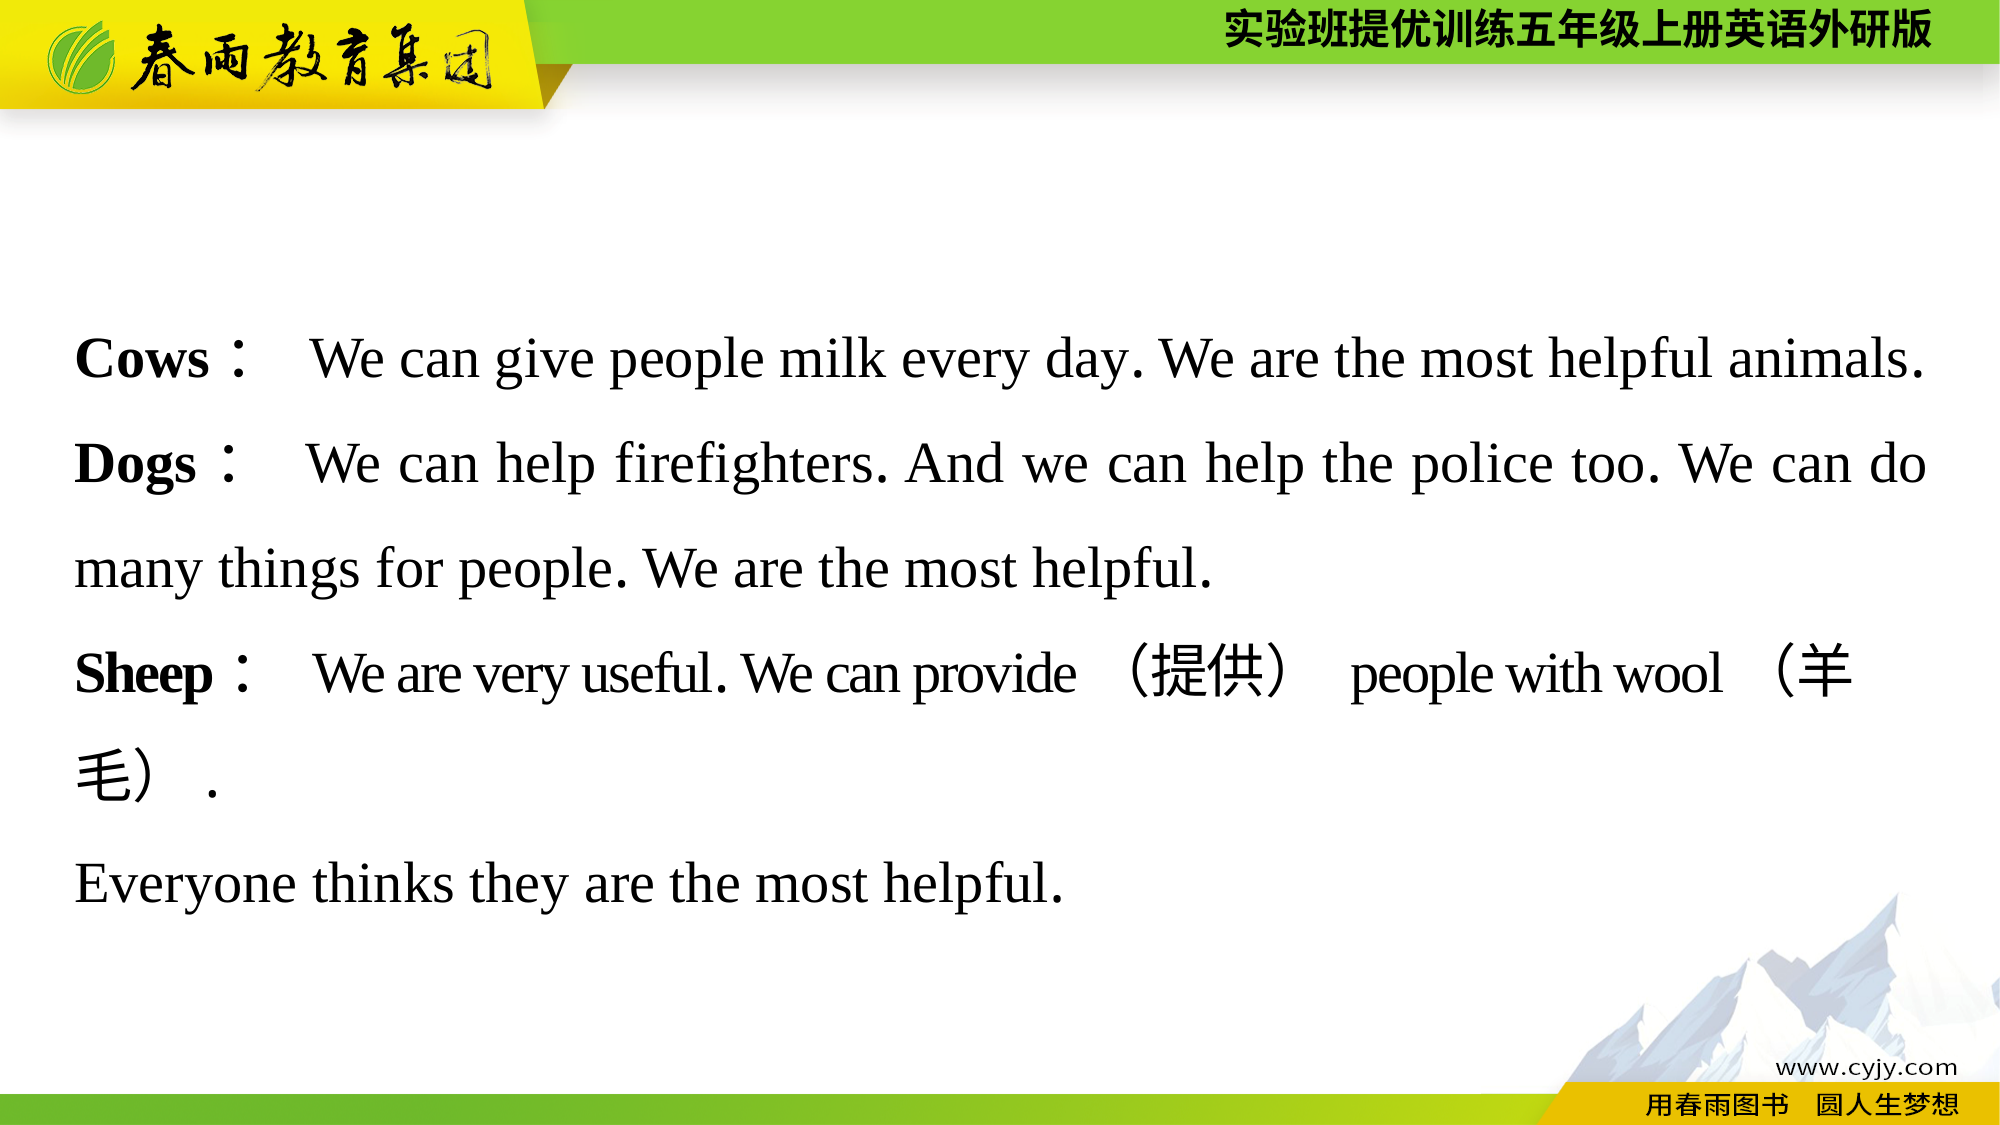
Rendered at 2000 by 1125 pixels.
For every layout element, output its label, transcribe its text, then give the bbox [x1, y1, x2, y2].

picture [0, 0, 2000, 1125]
list Cows： We can give people milk every day. We are the most helpful animals. Dogs： We can help firefighters. And we can help the police too. We can do many things for people. We are the most helpful. Sheep： We are very useful. We can provide（提供） people with wool（羊毛）. Everyone thinks they are the most helpful. [59, 277, 1944, 823]
